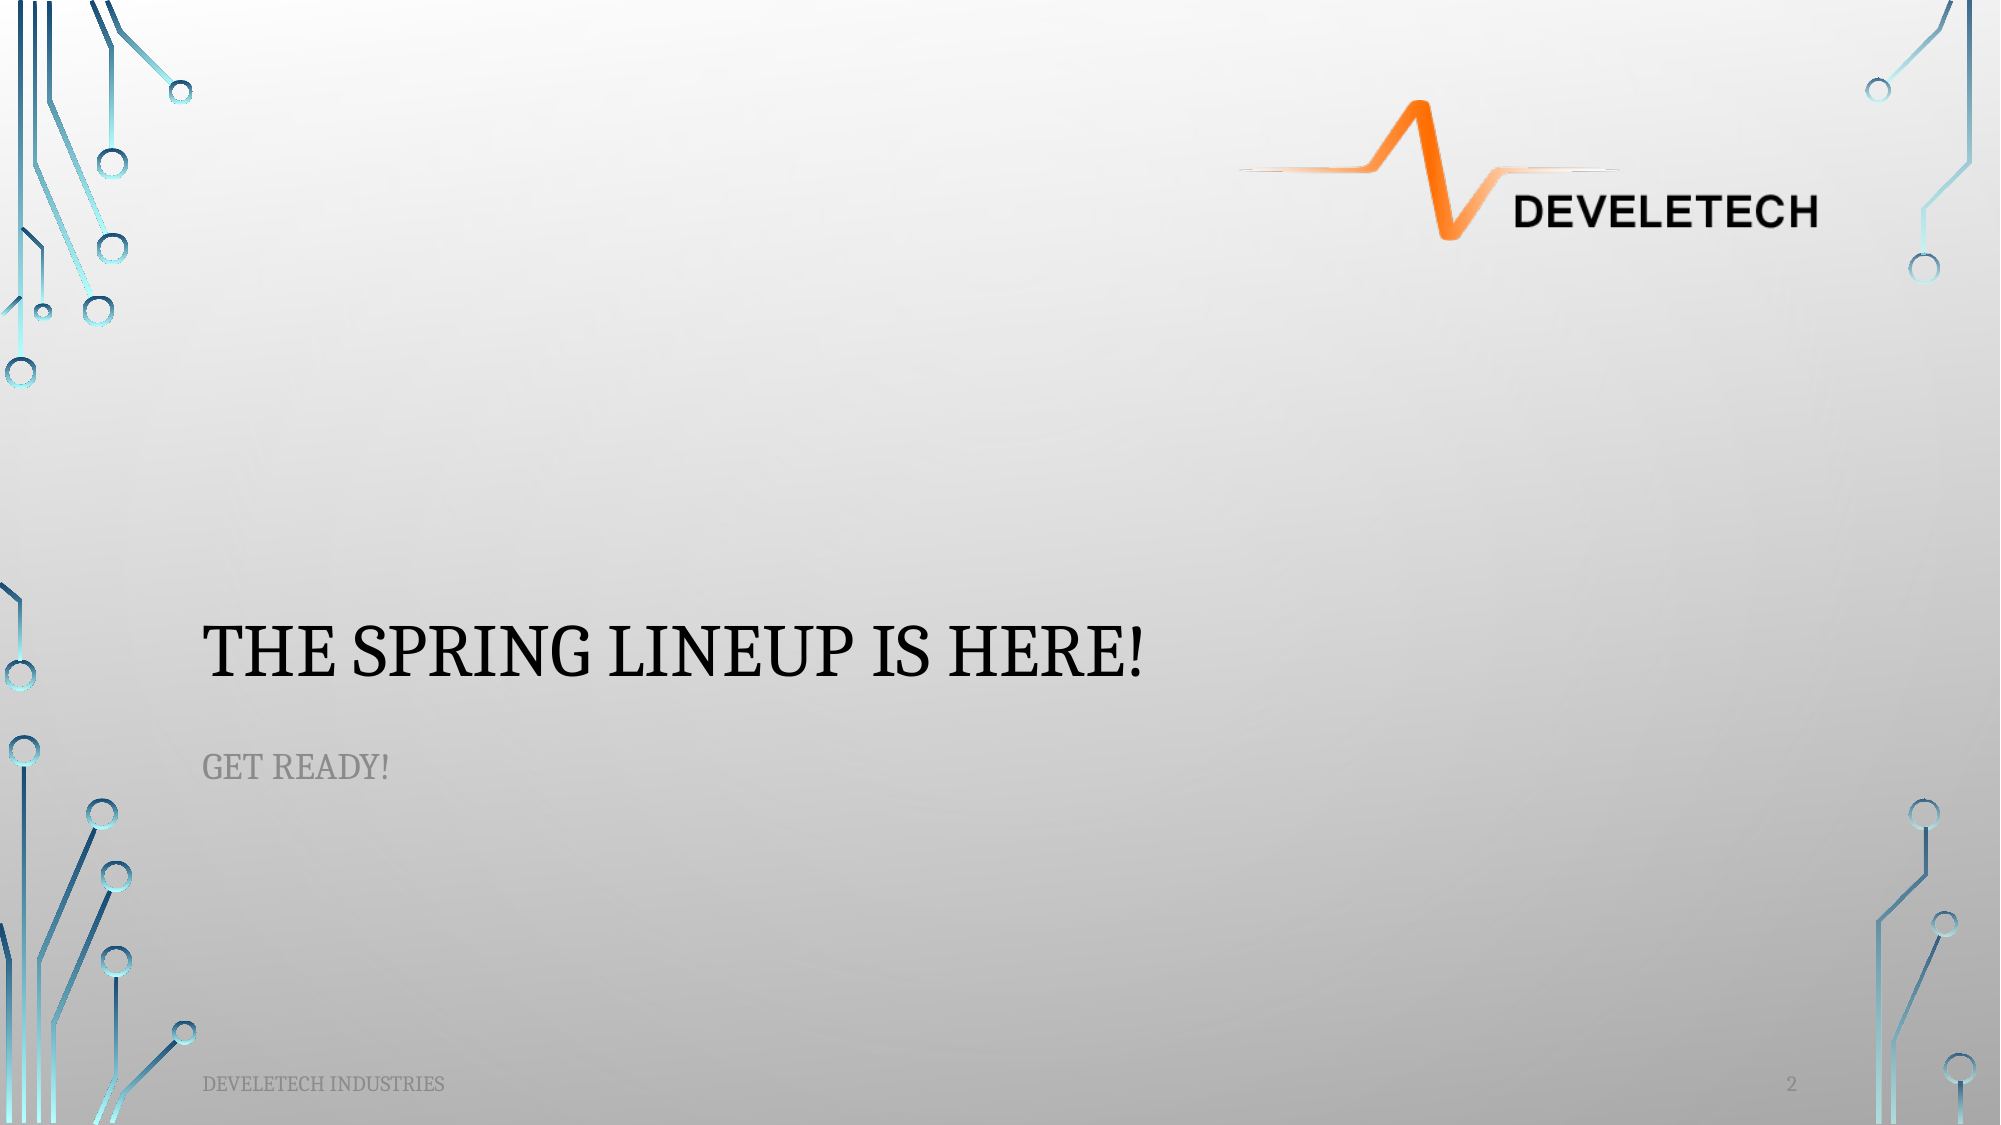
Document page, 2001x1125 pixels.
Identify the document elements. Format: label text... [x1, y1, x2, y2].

title The Spring lineup is here! [187, 232, 1813, 701]
picture [1239, 100, 1820, 250]
list Get Ready! [187, 725, 1813, 952]
footer Develetech Industries [187, 1052, 1211, 1113]
slide_number 2 [1685, 1052, 1813, 1113]
